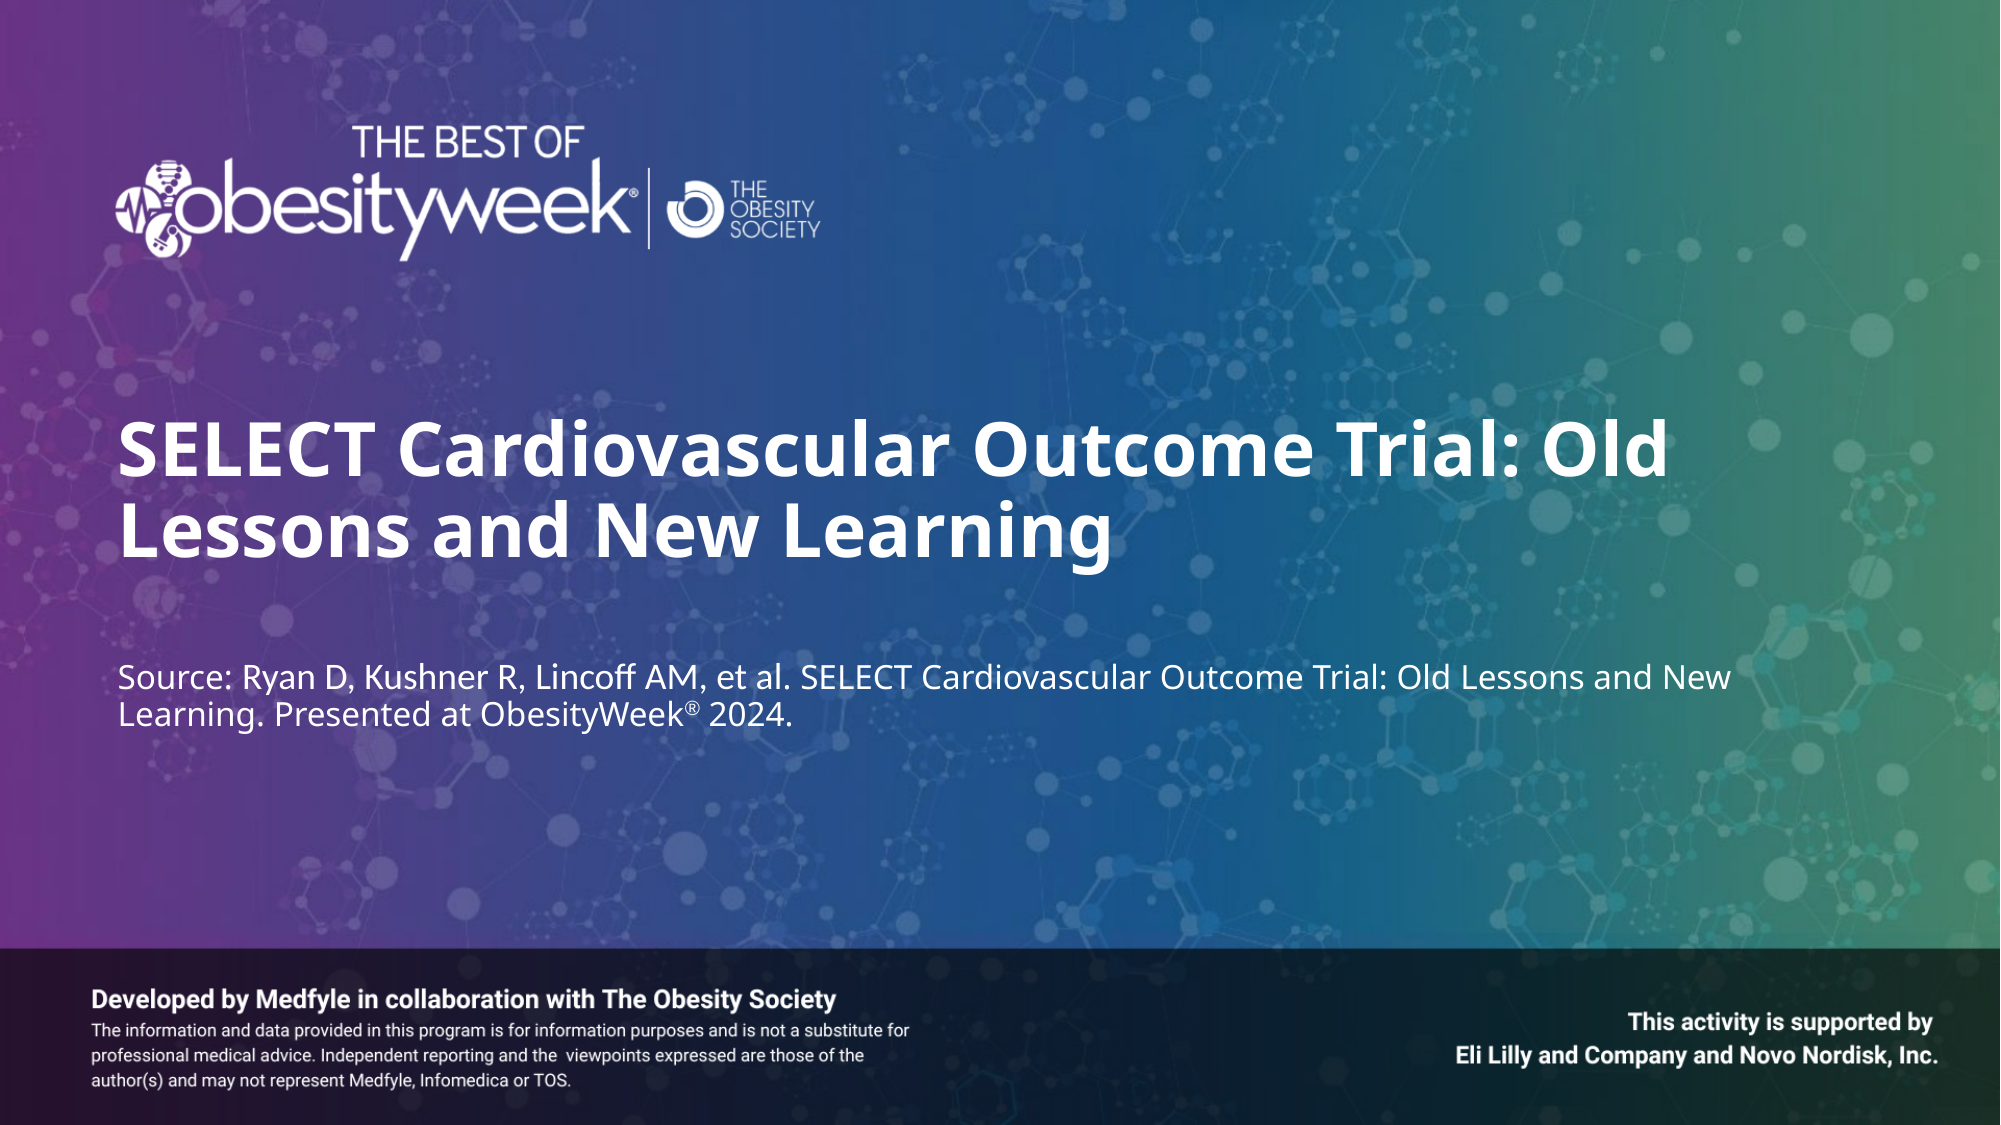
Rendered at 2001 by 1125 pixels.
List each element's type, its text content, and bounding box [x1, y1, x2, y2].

title Source: Ryan D, Kushner R, Lincoff AM, et al. SELECT Cardiovascular Outcome Trial: Old Lessons and New Learning. Presented at ObesityWeek® 2024. [102, 608, 1762, 741]
picture [0, 0, 2000, 1125]
subtitle SELECT Cardiovascular Outcome Trial: Old Lessons and New Learning [102, 404, 1693, 609]
